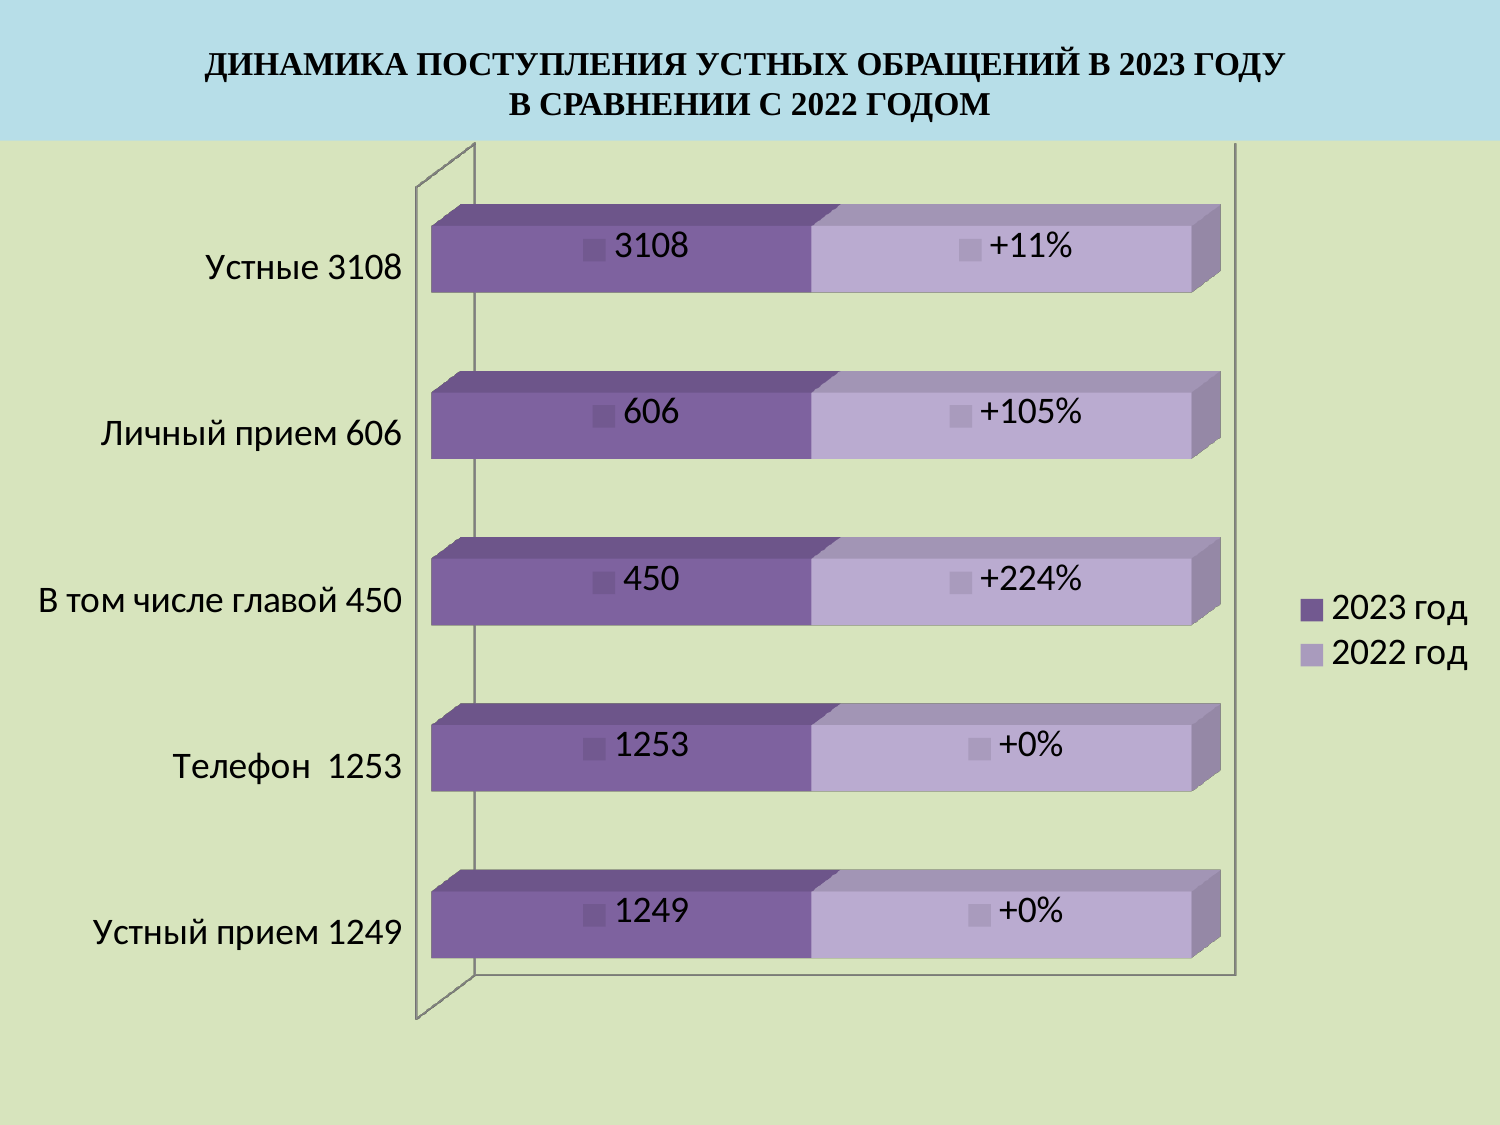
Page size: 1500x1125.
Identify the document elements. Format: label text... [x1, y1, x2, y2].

title ДИНАМИКА ПОСТУПЛЕНИЯ УСТНЫХ ОБРАЩЕНИЙ В 2023 ГОДУ В СРАВНЕНИИ С 2022 ГОДОМ [0, 0, 1500, 140]
chart [0, 140, 1500, 1125]
